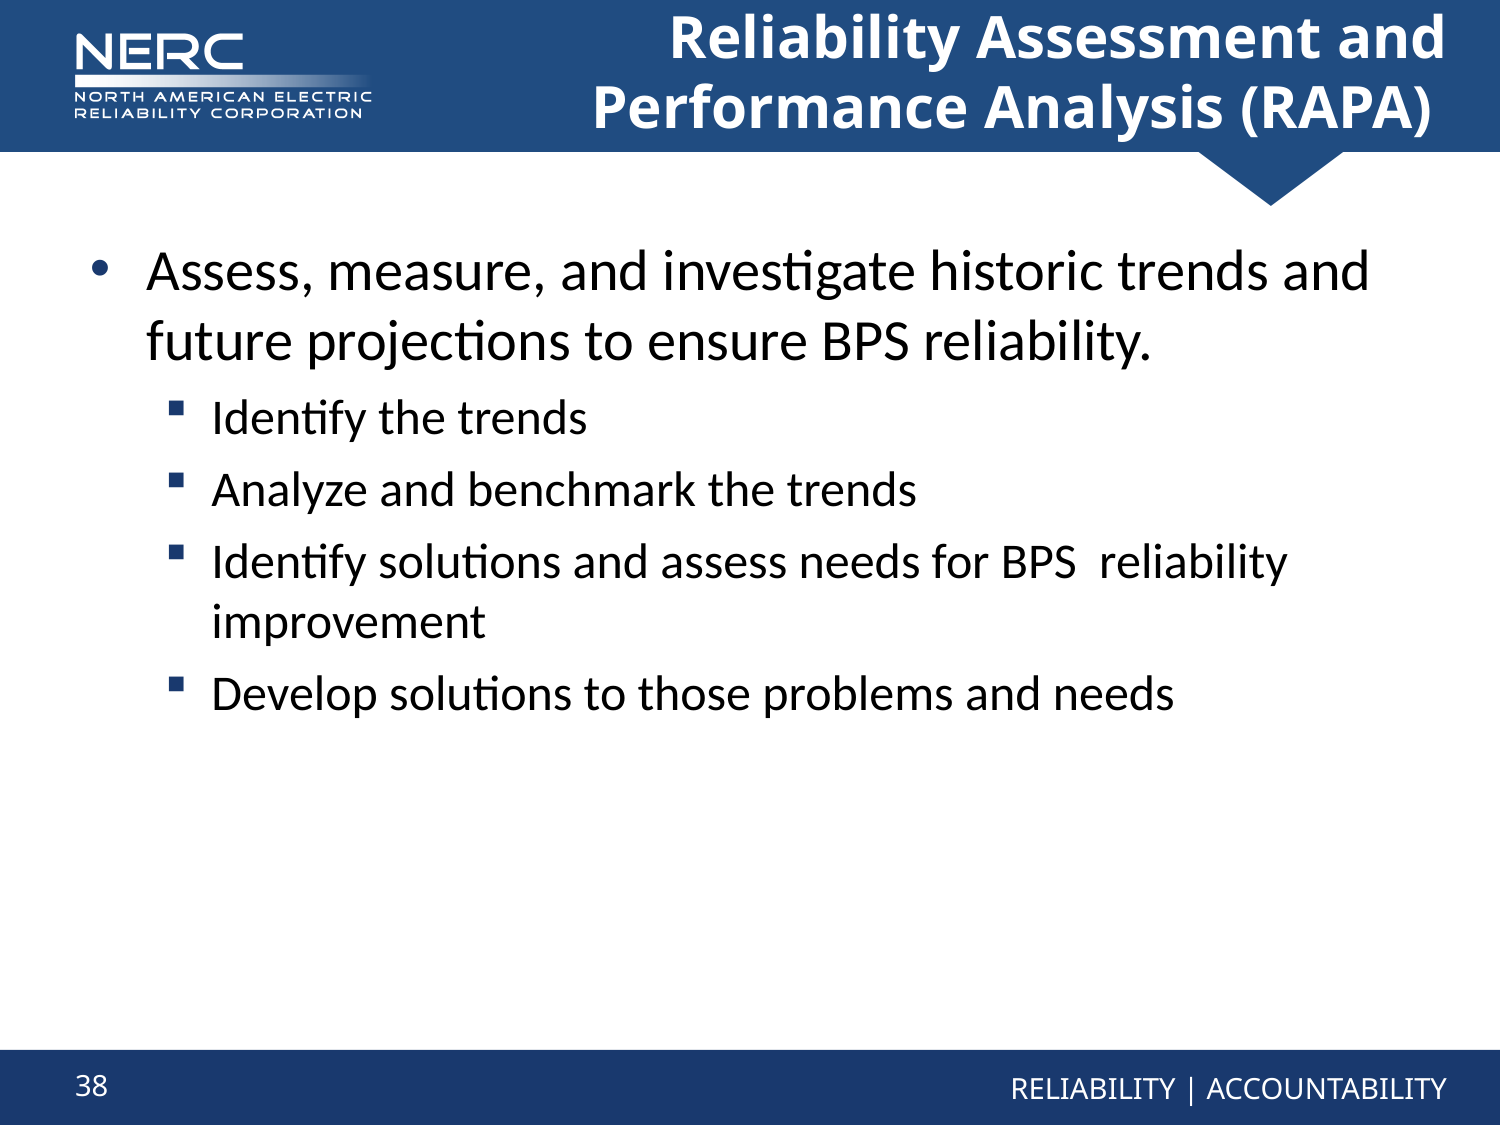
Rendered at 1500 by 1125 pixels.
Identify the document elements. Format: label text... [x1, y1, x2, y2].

list Assess, measure, and investigate historic trends and future projections to ensure BPS reliability. Identify the trends Analyze and benchmark the trends Identify solutions and assess needs for BPS reliability improvement Develop solutions to those problems and needs [75, 224, 1425, 968]
title Reliability Assessment and Performance Analysis (RAPA) [474, 0, 1463, 100]
picture [0, 0, 1500, 206]
